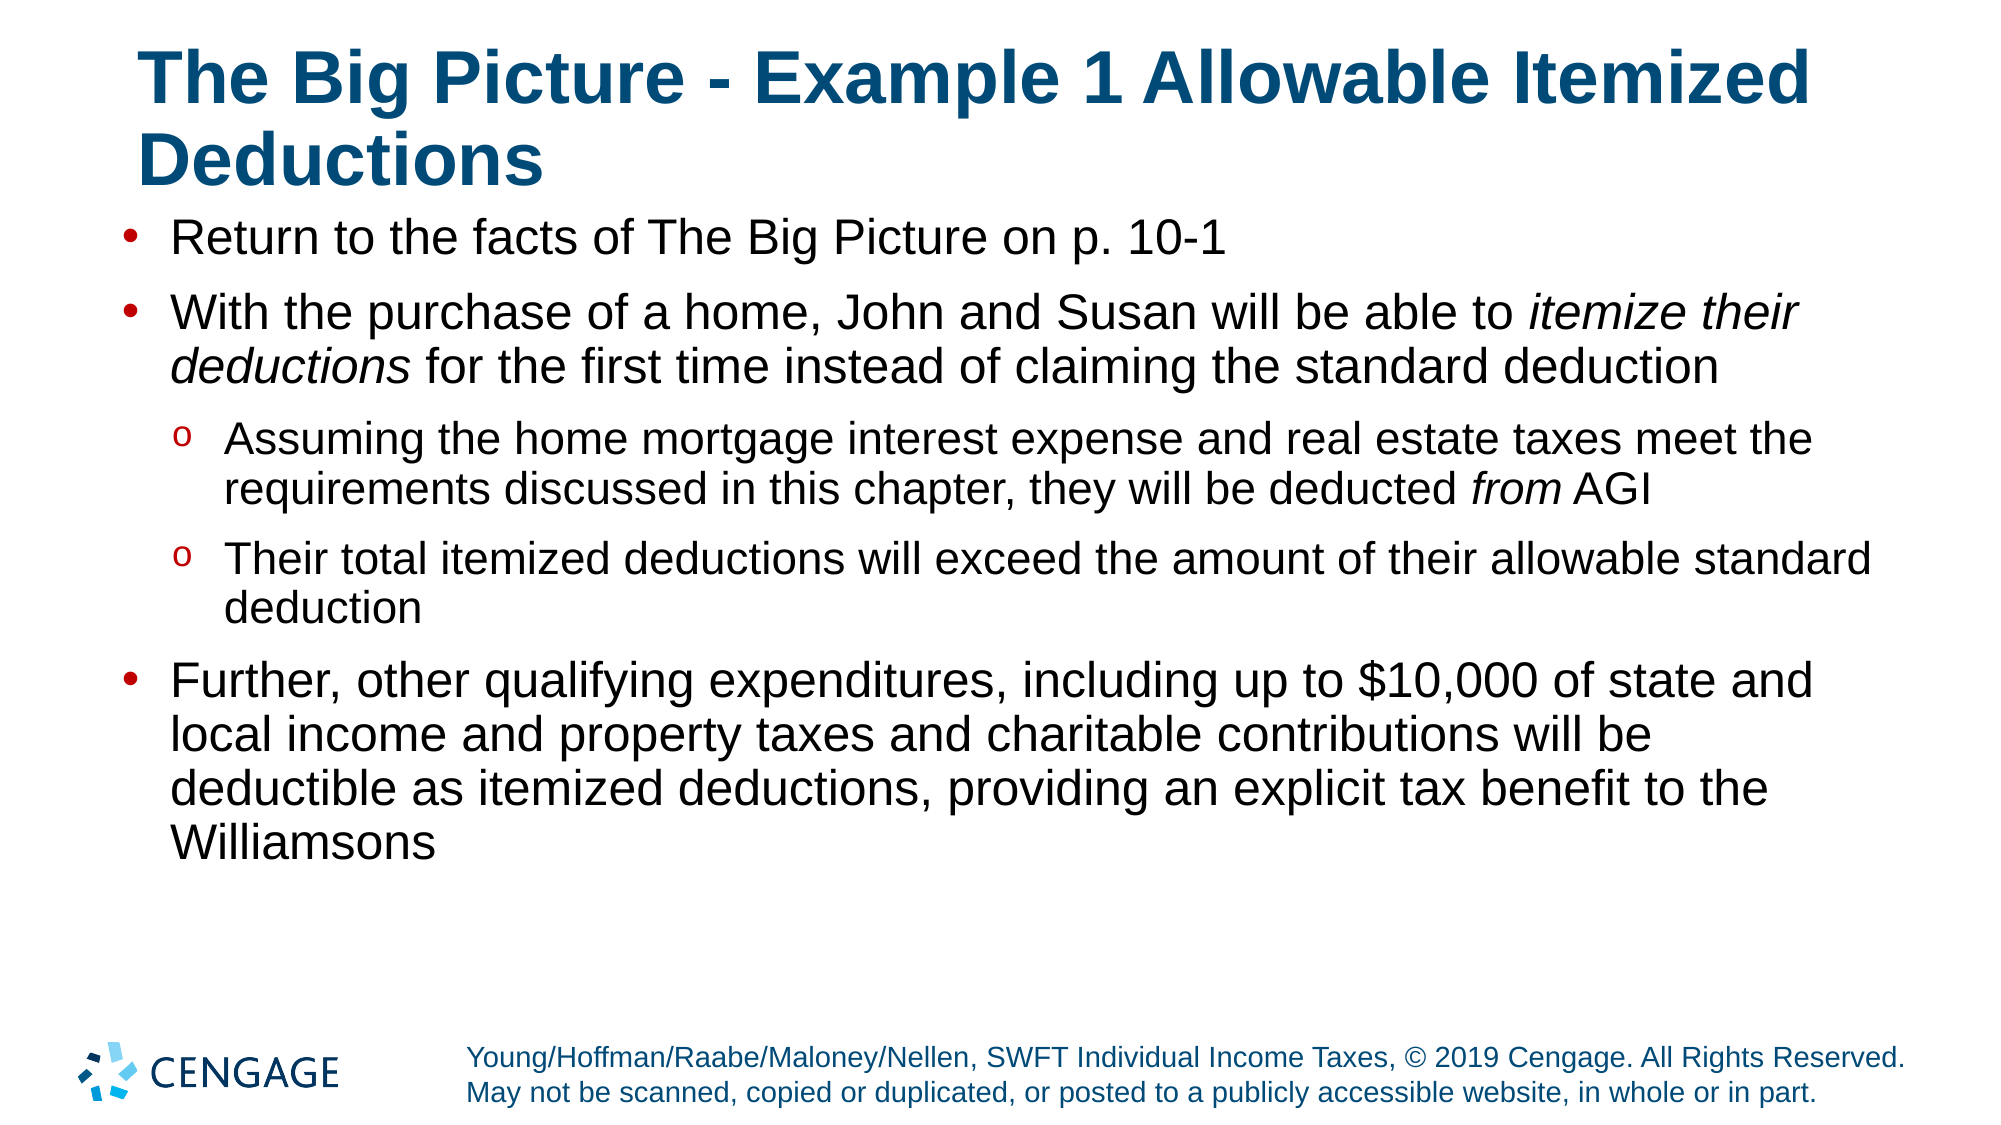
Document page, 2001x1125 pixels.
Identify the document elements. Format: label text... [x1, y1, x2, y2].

picture [78, 1042, 338, 1101]
title The Big Picture - Example 1 Allowable Itemized Deductions [137, 39, 1863, 191]
list Return to the facts of The Big Picture on p. 10-1 With the purchase of a home, John and Susan will be able to itemize their deductions for the first time instead of claiming the standard deduction Assuming the home mortgage interest expense and real estate taxes meet the requirements discussed in this chapter, they will be deducted from A G I Their total itemized deductions will exceed the amount of their allowable standard deduction Further, other qualifying expenditures, including up to $10,000 of state and local income and property taxes and charitable contributions will be deductible as itemized deductions, providing an explicit tax benefit to the Williamsons [121, 211, 1880, 883]
